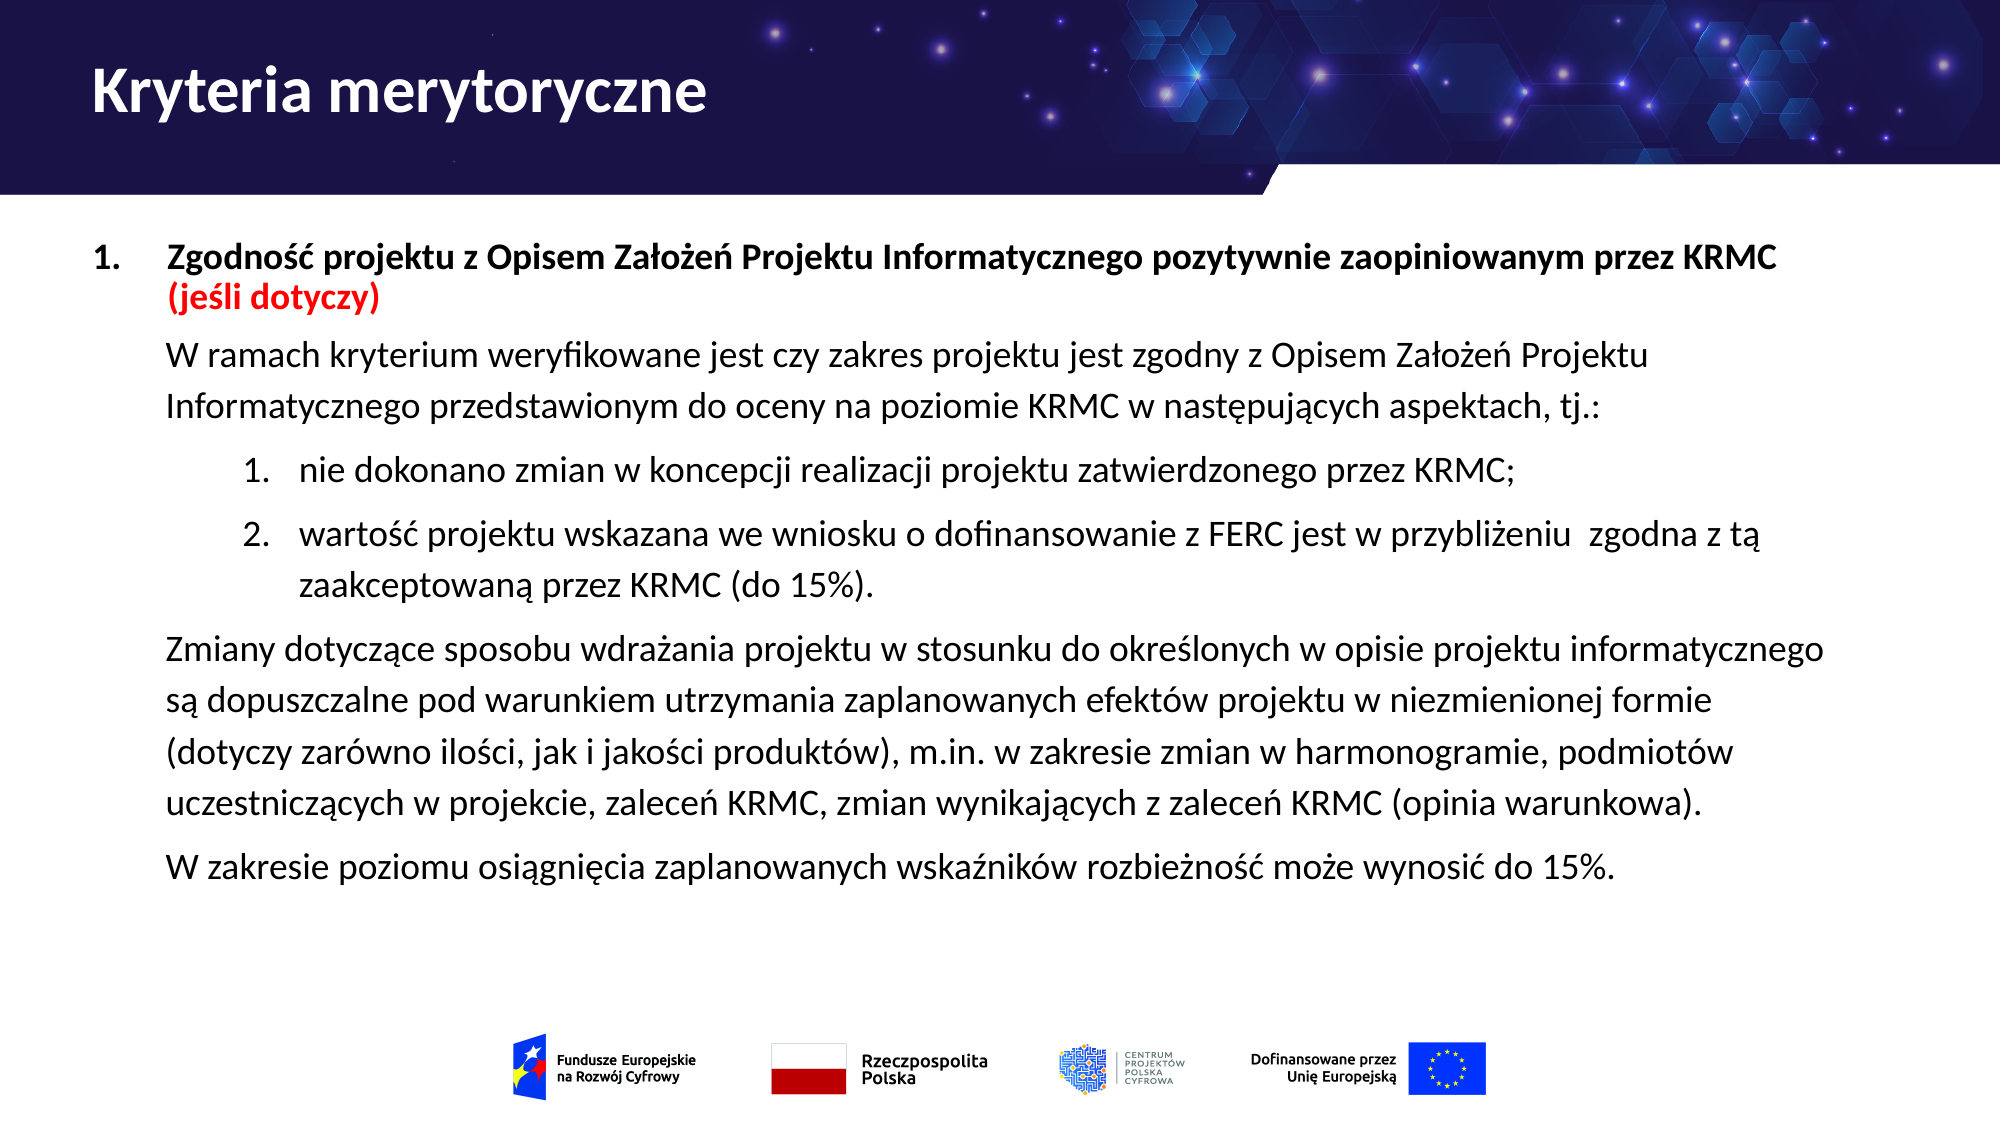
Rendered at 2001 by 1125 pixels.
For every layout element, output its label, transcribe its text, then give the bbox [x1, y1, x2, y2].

picture [0, 0, 2000, 195]
list Zgodność projektu z Opisem Założeń Projektu Informatycznego pozytywnie zaopiniowanym przez KRMC (jeśli dotyczy) W ramach kryterium weryfikowane jest czy zakres projektu jest zgodny z Opisem Założeń Projektu Informatycznego przedstawionym do oceny na poziomie KRMC w następujących aspektach, tj.: nie dokonano zmian w koncepcji realizacji projektu zatwierdzonego przez KRMC; wartość projektu wskazana we wniosku o dofinansowanie z FERC jest w przybliżeniu zgodna z tą zaakceptowaną przez KRMC (do 15%). Zmiany dotyczące sposobu wdrażania projektu w stosunku do określonych w opisie projektu informatycznego są dopuszczalne pod warunkiem utrzymania zaplanowanych efektów projektu w niezmienionej formie (dotyczy zarówno ilości, jak i jakości produktów), m.in. w zakresie zmian w harmonogramie, podmiotów uczestniczących w projekcie, zaleceń KRMC, zmian wynikających z zaleceń KRMC (opinia warunkowa). W zakresie poziomu osiągnięcia zaplanowanych wskaźników rozbieżność może wynosić do 15%. [77, 229, 1863, 904]
picture [491, 1011, 1509, 1122]
title Kryteria merytoryczne [77, 46, 1988, 136]
